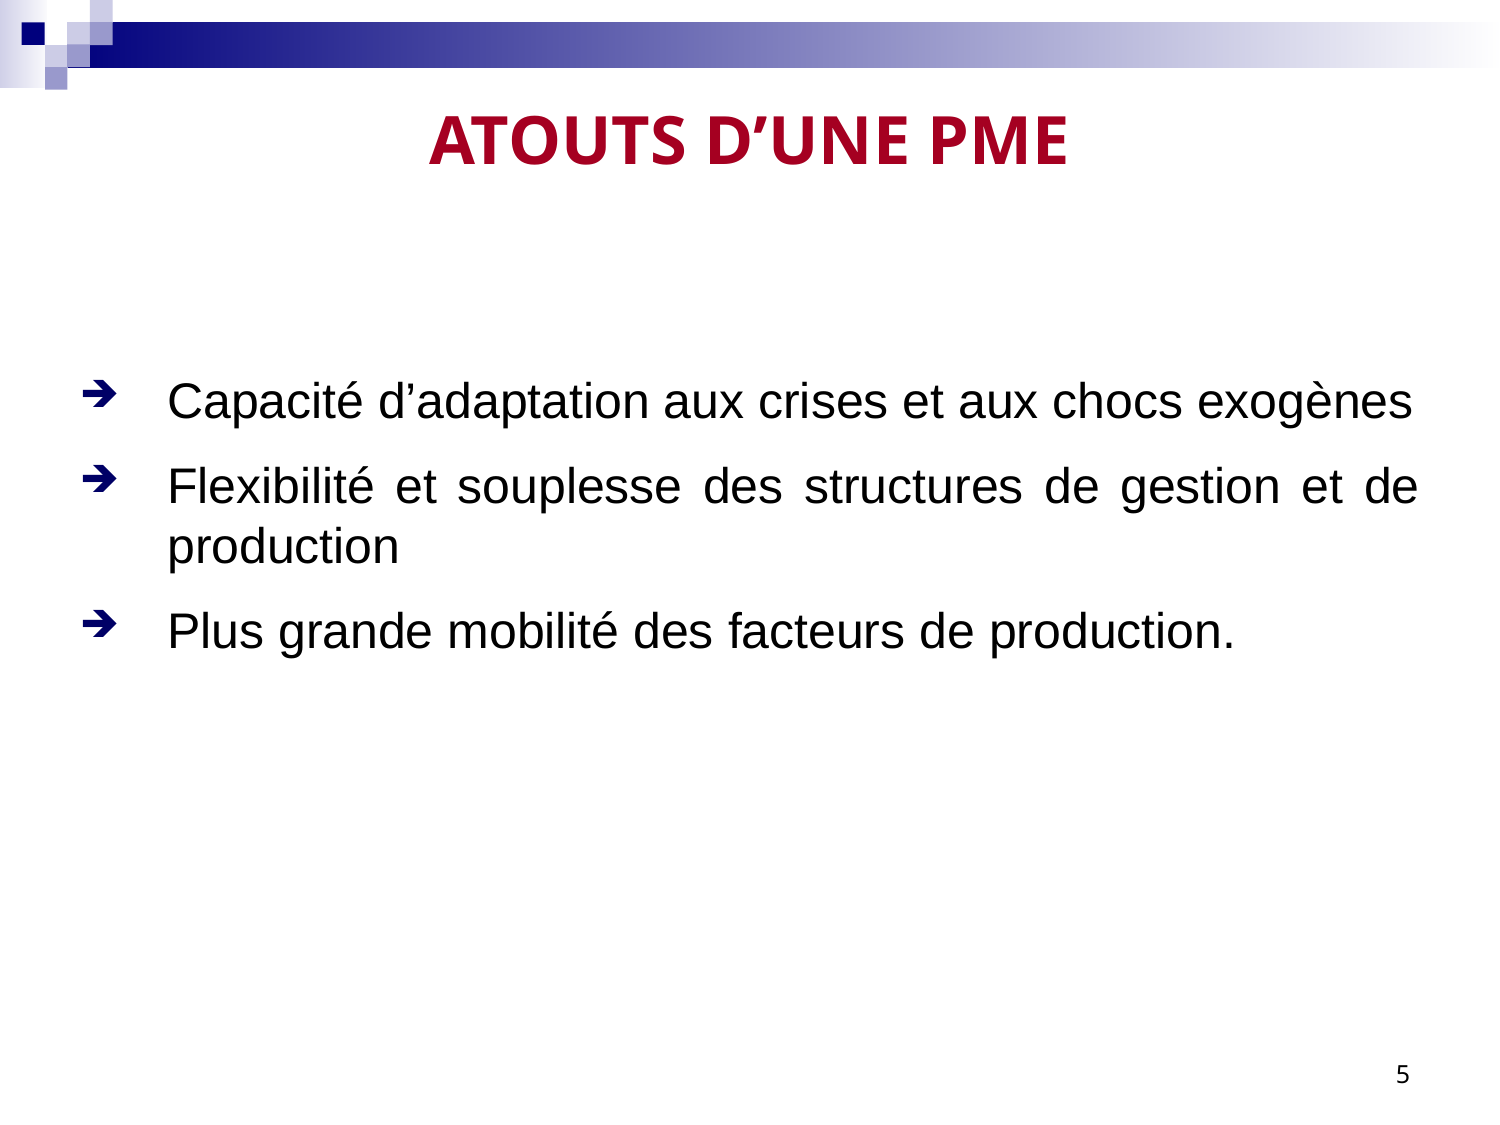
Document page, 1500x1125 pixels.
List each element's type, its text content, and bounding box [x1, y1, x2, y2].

slide_number 5 [1074, 1025, 1425, 1100]
title ATOUTS D’UNE PME [112, 62, 1388, 213]
list Capacité d’adaptation aux crises et aux chocs exogènes Flexibilité et souplesse des structures de gestion et de production Plus grande mobilité des facteurs de production. [64, 361, 1436, 705]
